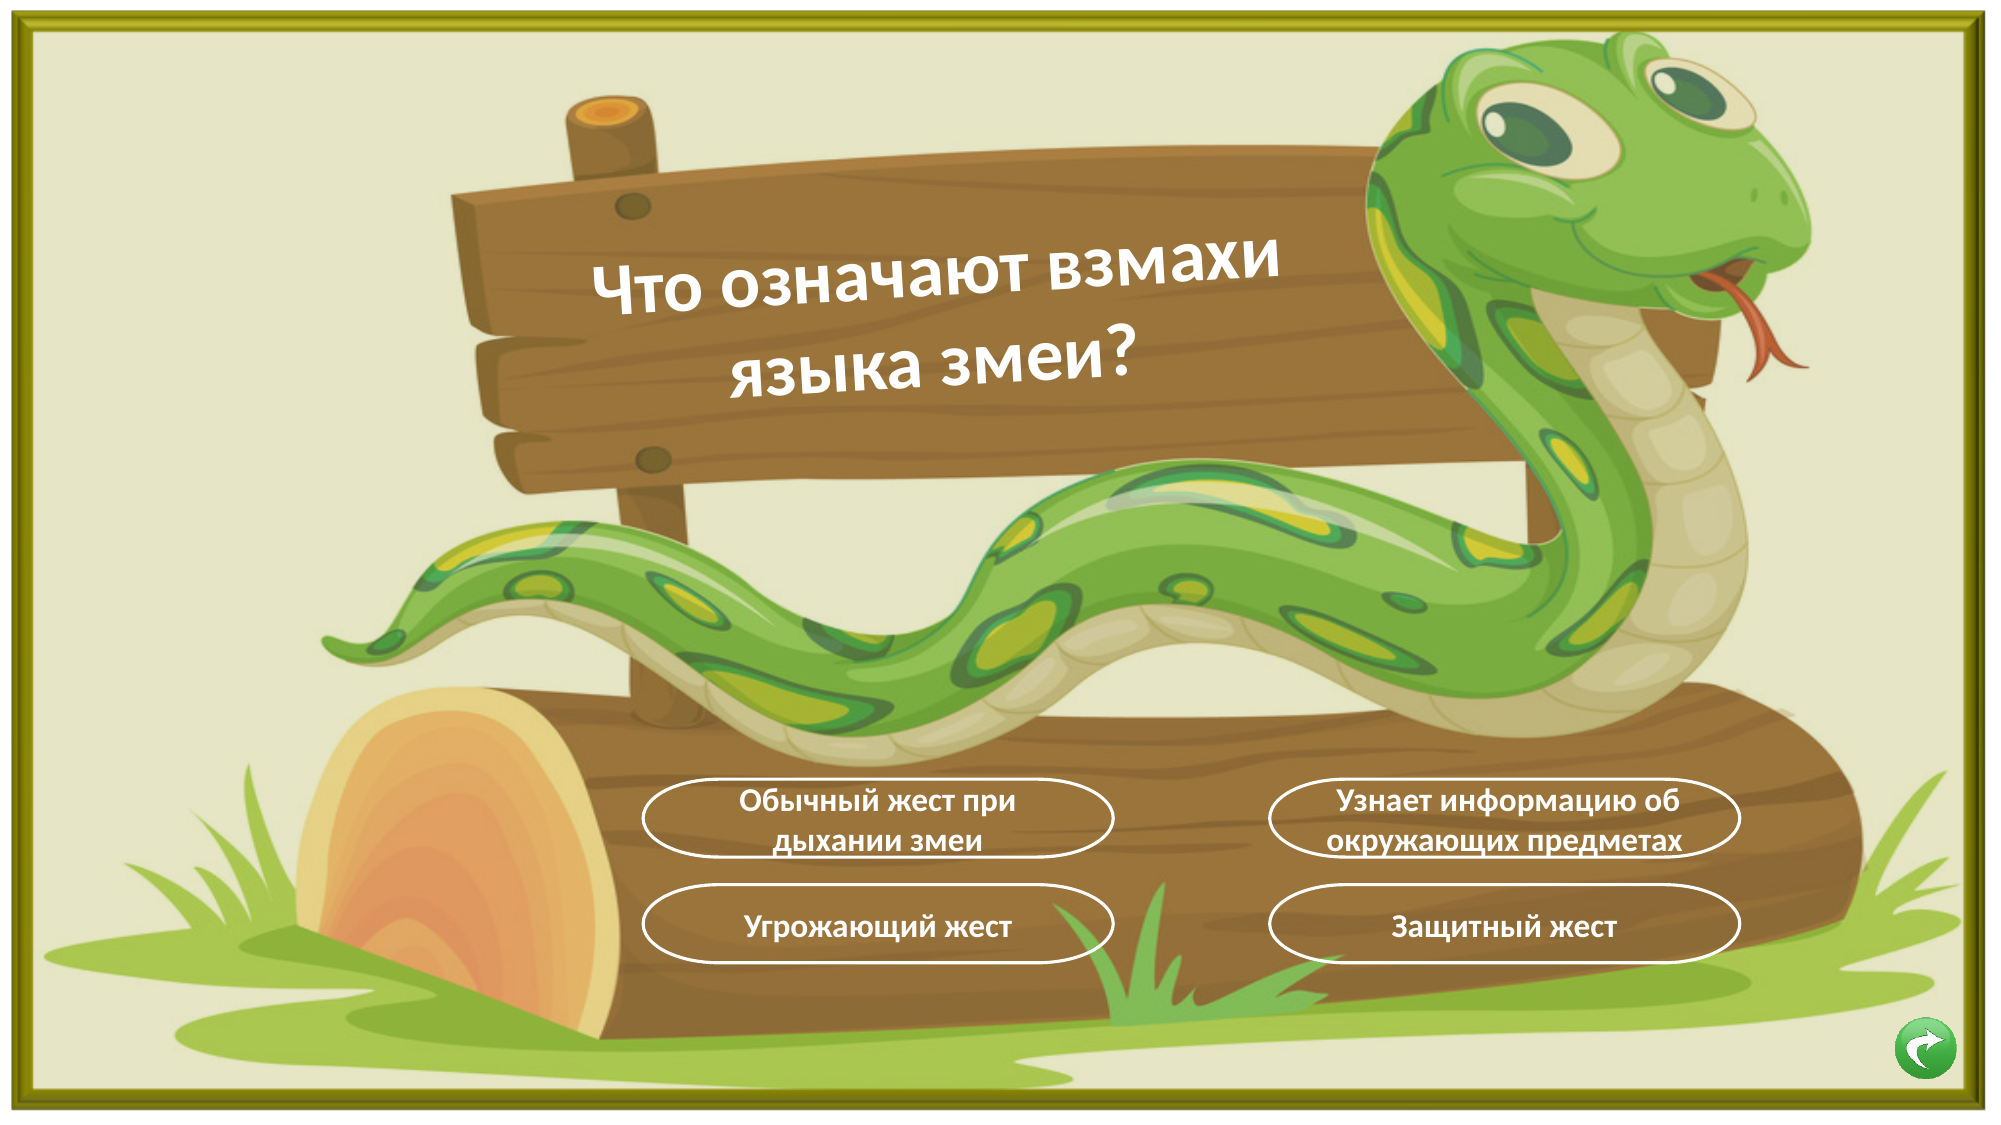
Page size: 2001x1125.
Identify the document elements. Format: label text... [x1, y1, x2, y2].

text_box Защитный жест [1268, 883, 1741, 964]
text_box Угрожающий жест [642, 883, 1115, 964]
text_box Что означают взмахи языка змеи? [486, 187, 1392, 435]
picture [0, 0, 2001, 1125]
text_box Узнает информацию об окружающих предметах [1268, 778, 1741, 859]
text_box Обычный жест при дыхании змеи [642, 778, 1115, 859]
